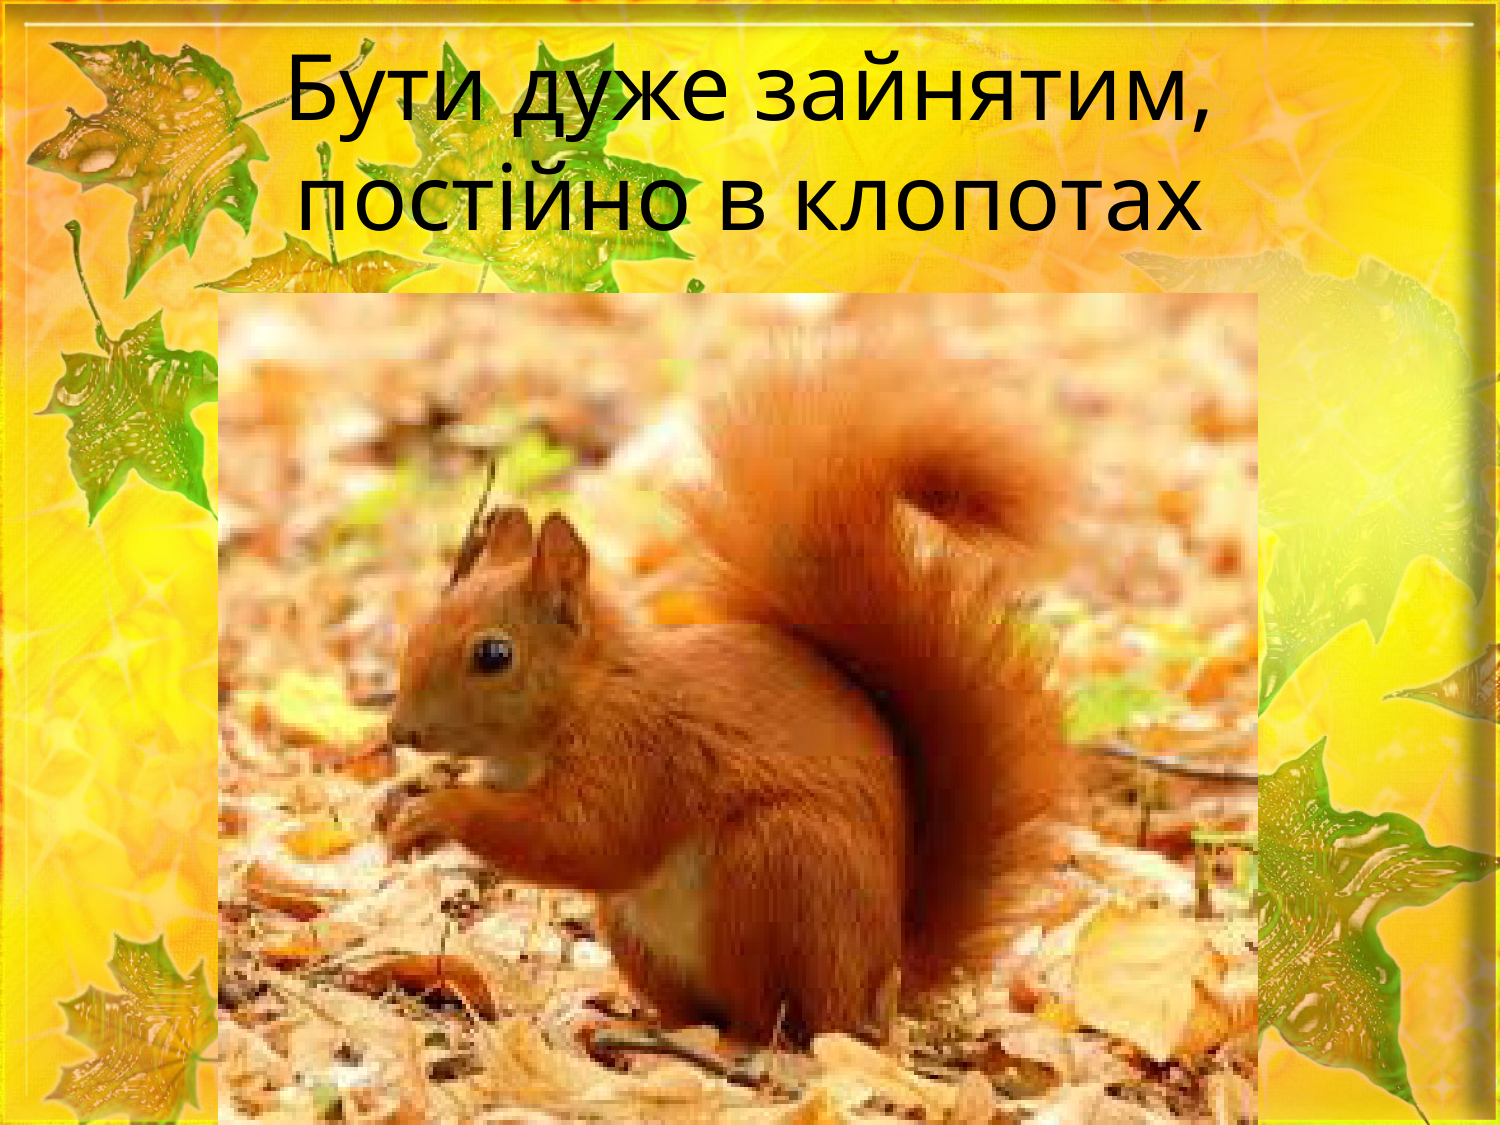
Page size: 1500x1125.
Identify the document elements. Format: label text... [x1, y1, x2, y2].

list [218, 292, 1258, 1125]
title Бути дуже зайнятим, постійно в клопотах [75, 45, 1425, 233]
picture [0, 0, 1500, 1125]
